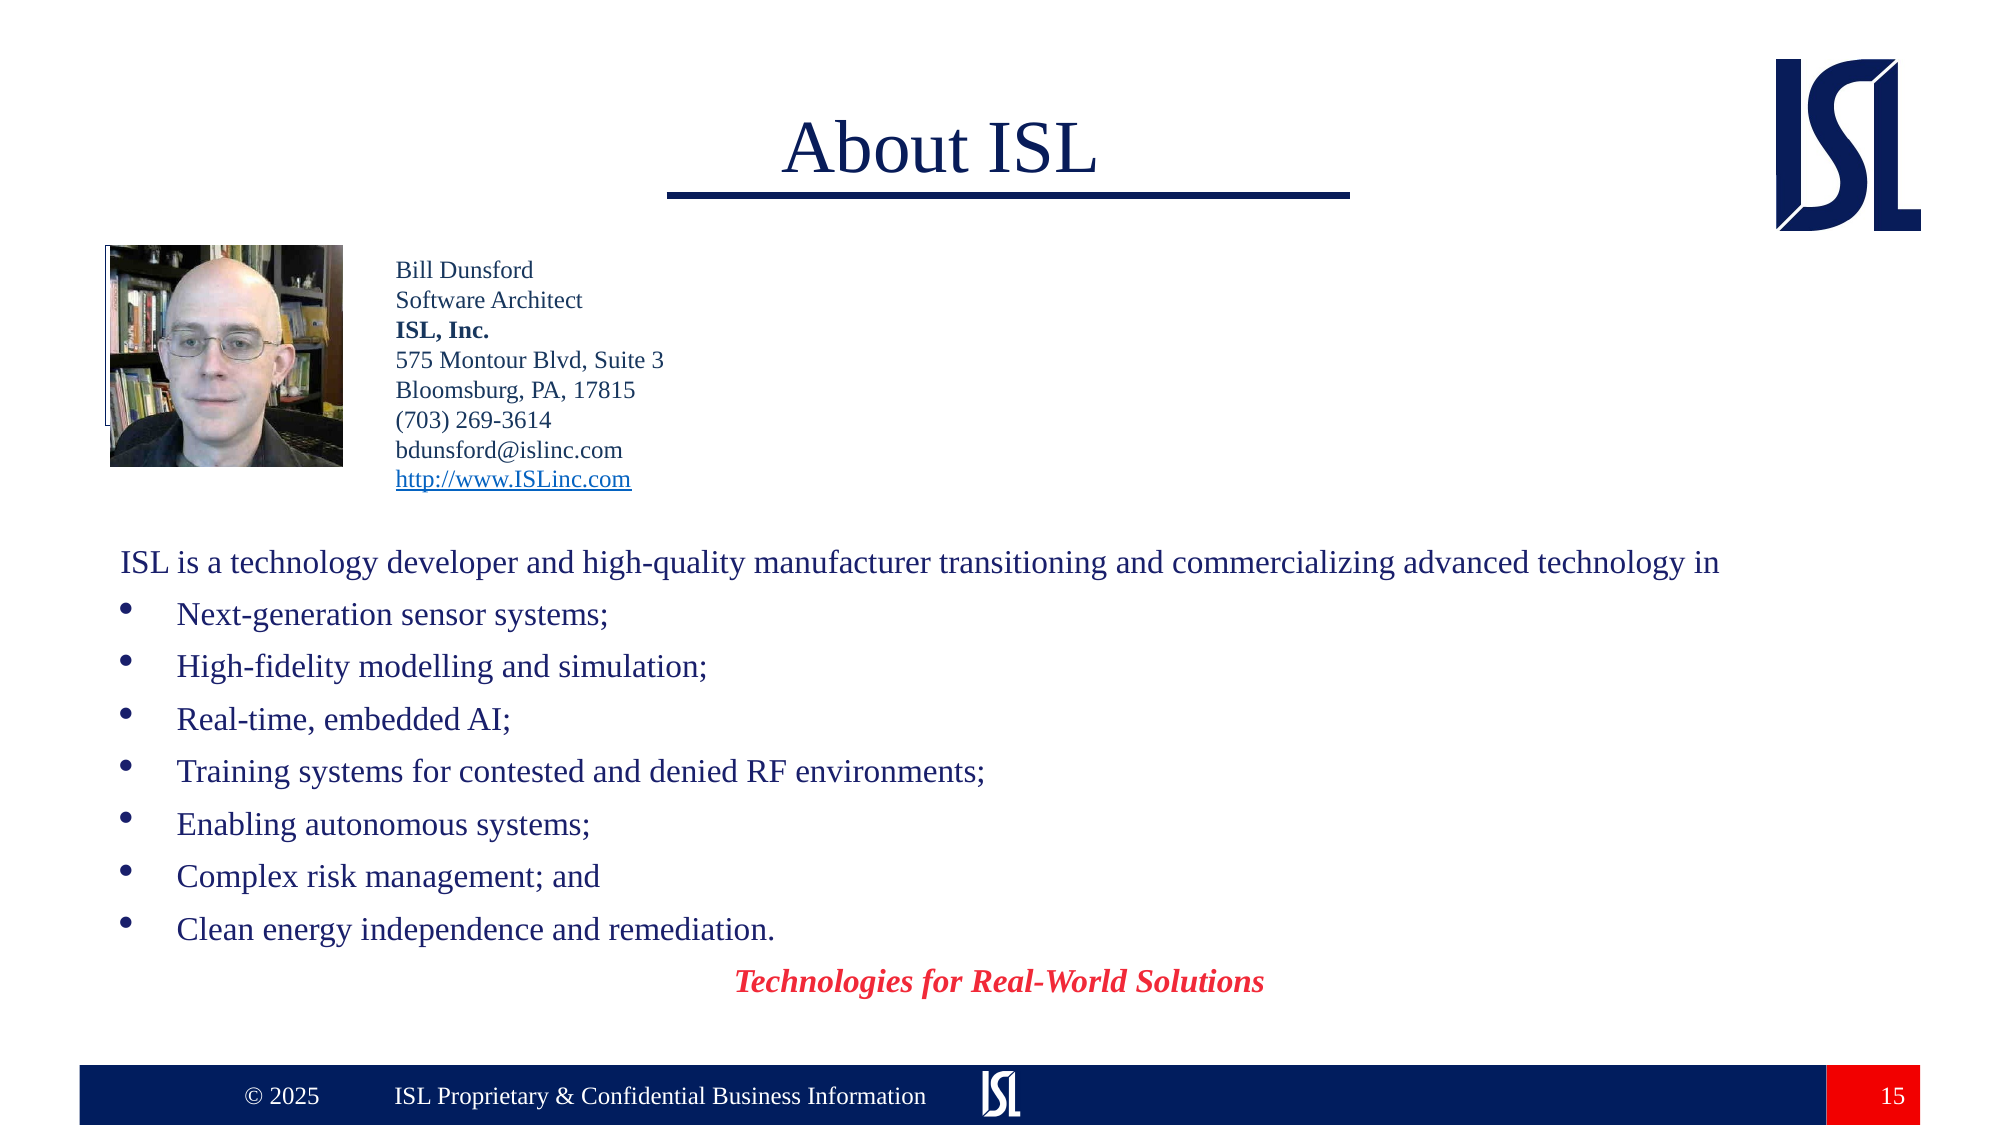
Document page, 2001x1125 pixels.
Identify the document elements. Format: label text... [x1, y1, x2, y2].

text_box Briefer Photo [105, 245, 110, 426]
picture [1776, 59, 1921, 231]
text_box Bill Dunsford Software Architect ISL, Inc. 575 Montour Blvd, Suite 3 Bloomsburg, PA, 17815 (703) 269-3614 bdunsford@islinc.com http://www.ISLinc.com [380, 245, 1073, 501]
slide_number 15 [1826, 1065, 1921, 1125]
text_box ISL is a technology developer and high-quality manufacturer transitioning and commercializing advanced technology in Next-generation sensor systems; High-fidelity modelling and simulation; Real-time, embedded AI; Training systems for contested and denied RF environments; Enabling autonomous systems; Complex risk management; and Clean energy independence and remediation. Technologies for Real-World Solutions [105, 529, 1895, 1007]
picture [110, 245, 343, 467]
text_box About ISL [766, 90, 1234, 192]
